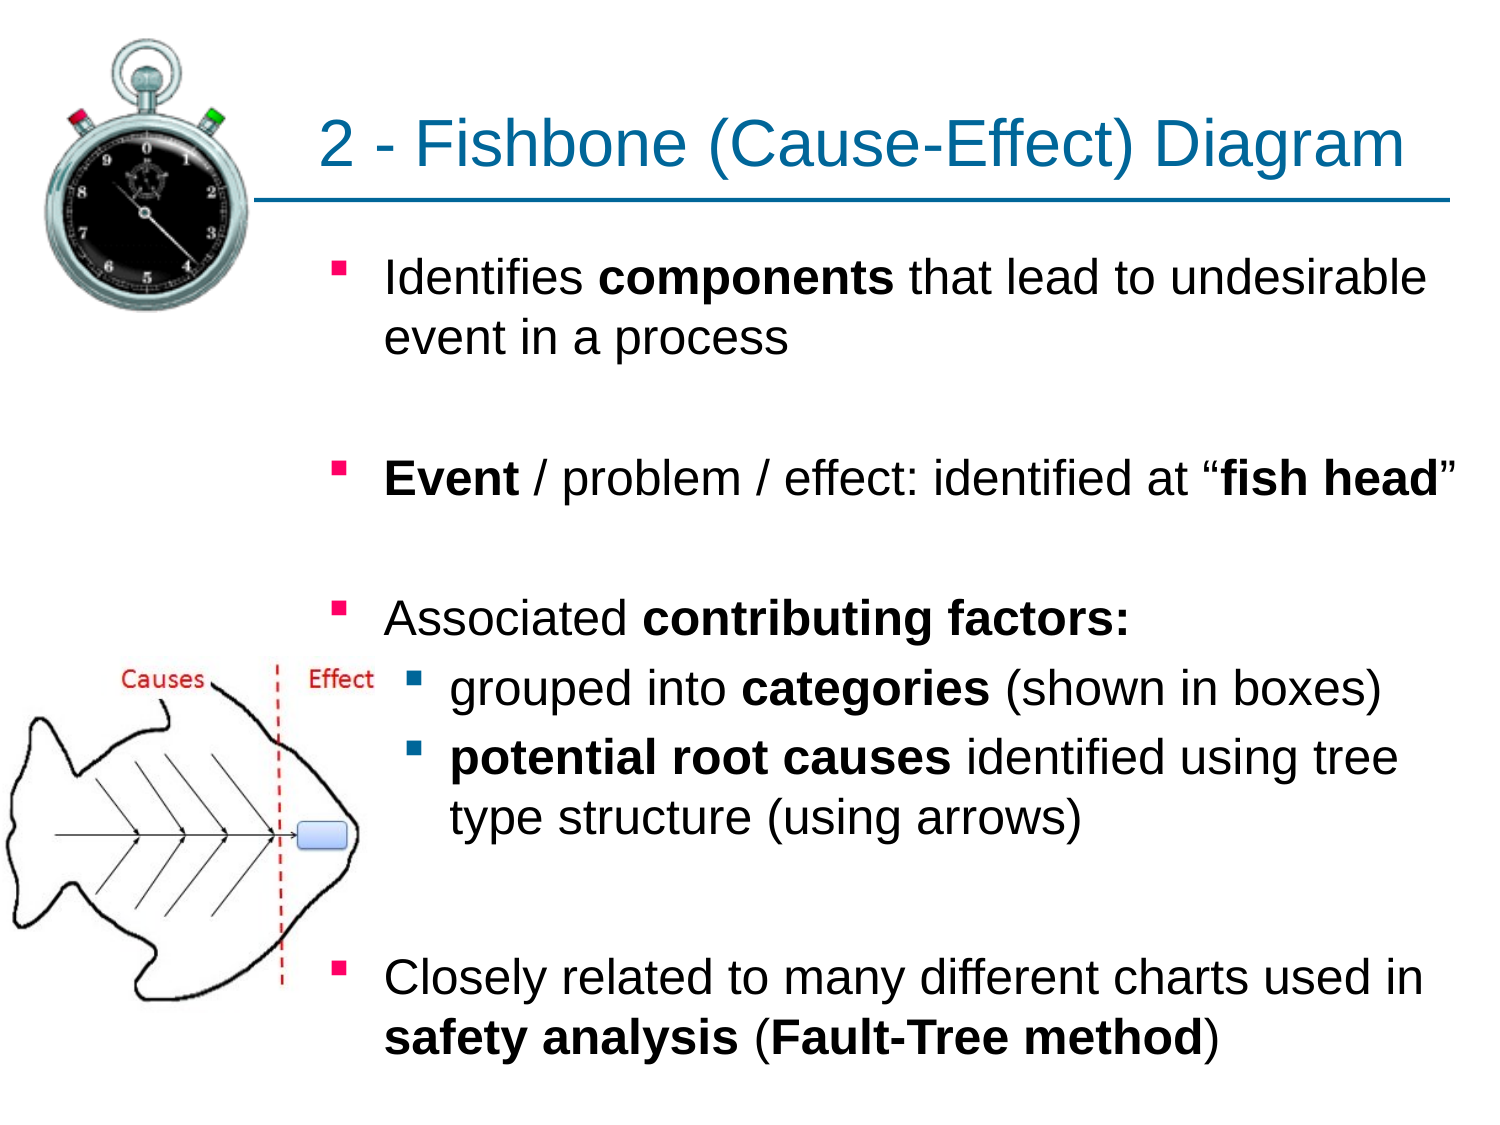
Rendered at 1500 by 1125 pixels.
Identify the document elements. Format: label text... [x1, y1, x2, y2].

title 2 - Fishbone (Cause-Effect) Diagram [275, 37, 1450, 188]
picture [37, 37, 254, 313]
picture [1, 655, 376, 1013]
list Identifies components that lead to undesirable event in a process Event / problem / effect: identified at “fish head” Associated contributing factors: grouped into categories (shown in boxes) potential root causes identified using tree type structure (using arrows) Closely related to many different charts used in safety analysis (Fault-Tree method) [312, 237, 1475, 1088]
